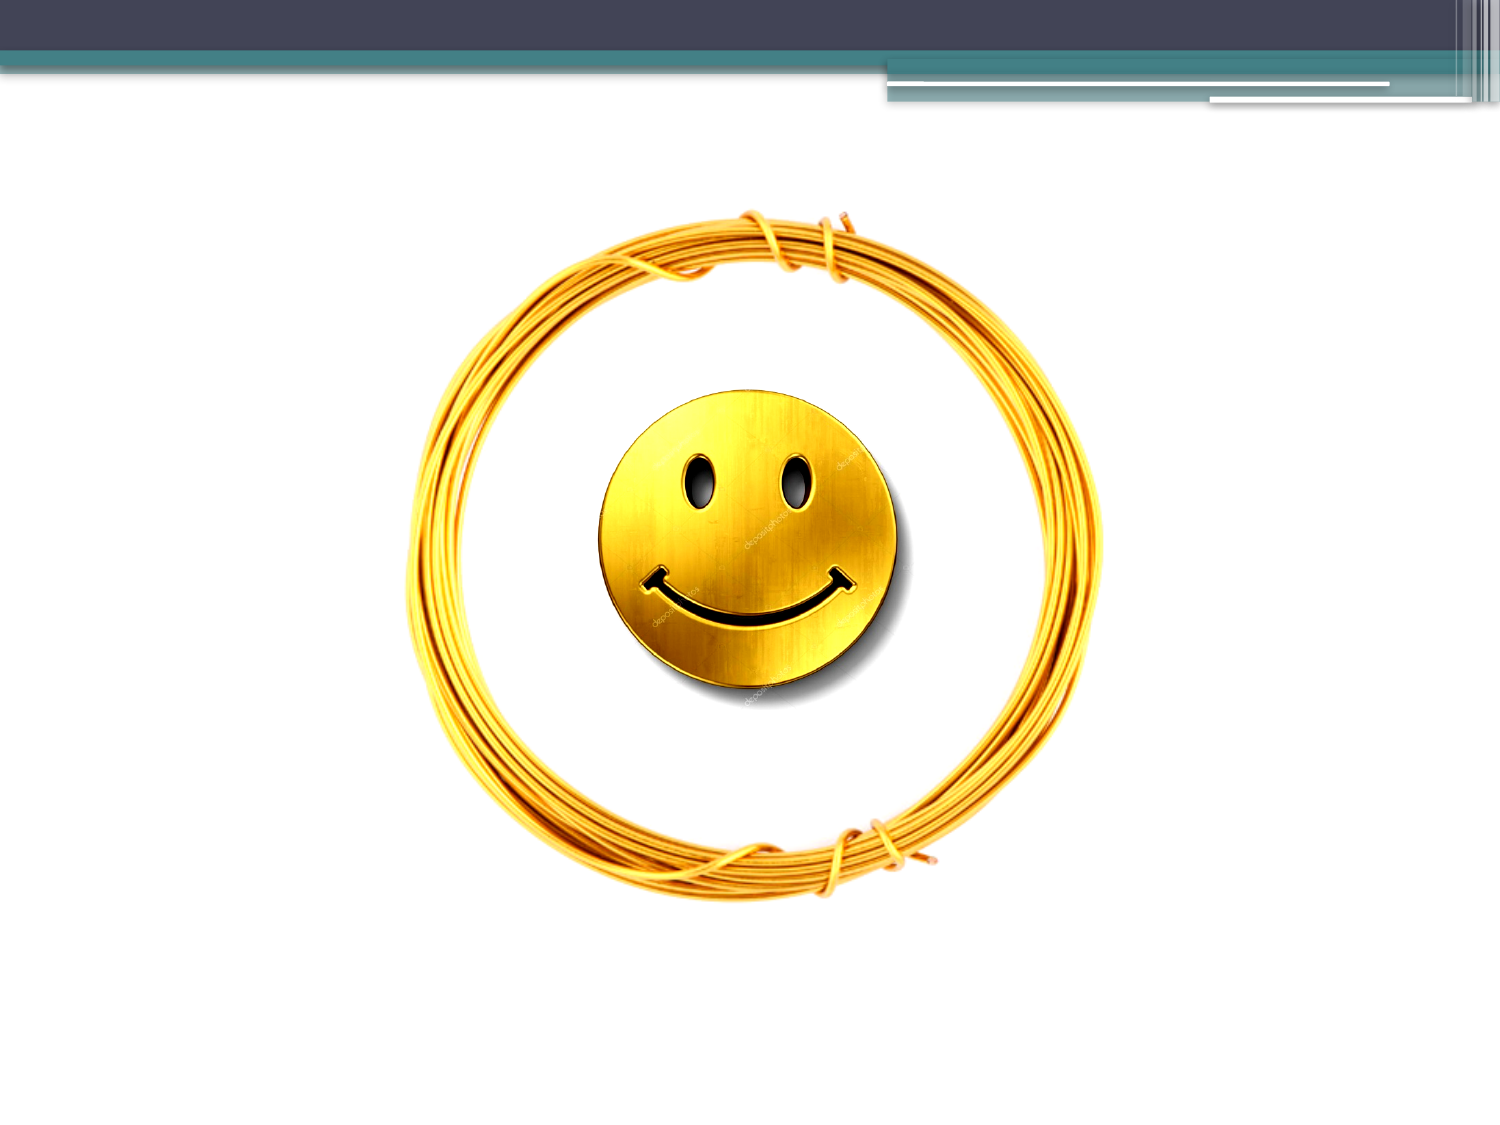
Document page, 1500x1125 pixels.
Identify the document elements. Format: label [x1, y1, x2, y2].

picture [289, 136, 1228, 980]
